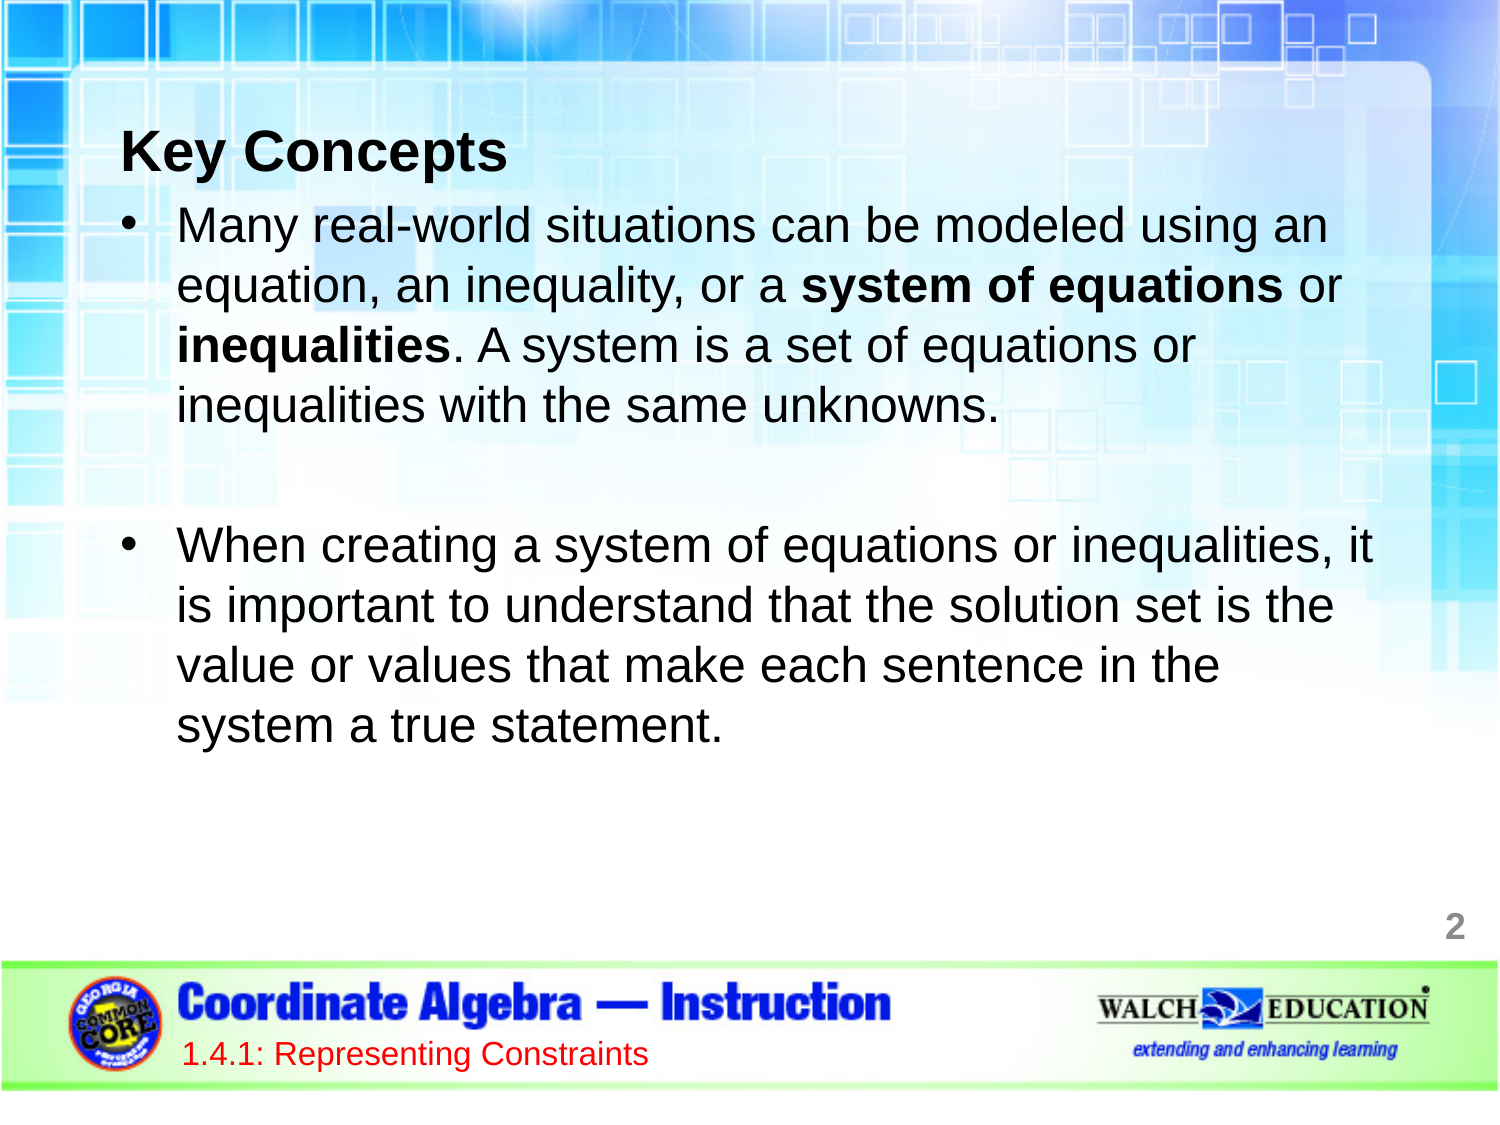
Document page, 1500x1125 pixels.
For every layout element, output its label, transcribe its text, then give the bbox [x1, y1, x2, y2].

slide_number 2 [1361, 901, 1481, 949]
picture [1, 0, 1500, 1091]
list 1.4.1: Representing Constraints [166, 1024, 1074, 1069]
subtitle Key Concepts Many real-world situations can be modeled using an equation, an inequality, or a system of equations or inequalities. A system is a set of equations or inequalities with the same unknowns. When creating a system of equations or inequalities, it is important to understand that the solution set is the value or values that make each sentence in the system a true statement. [105, 105, 1394, 925]
